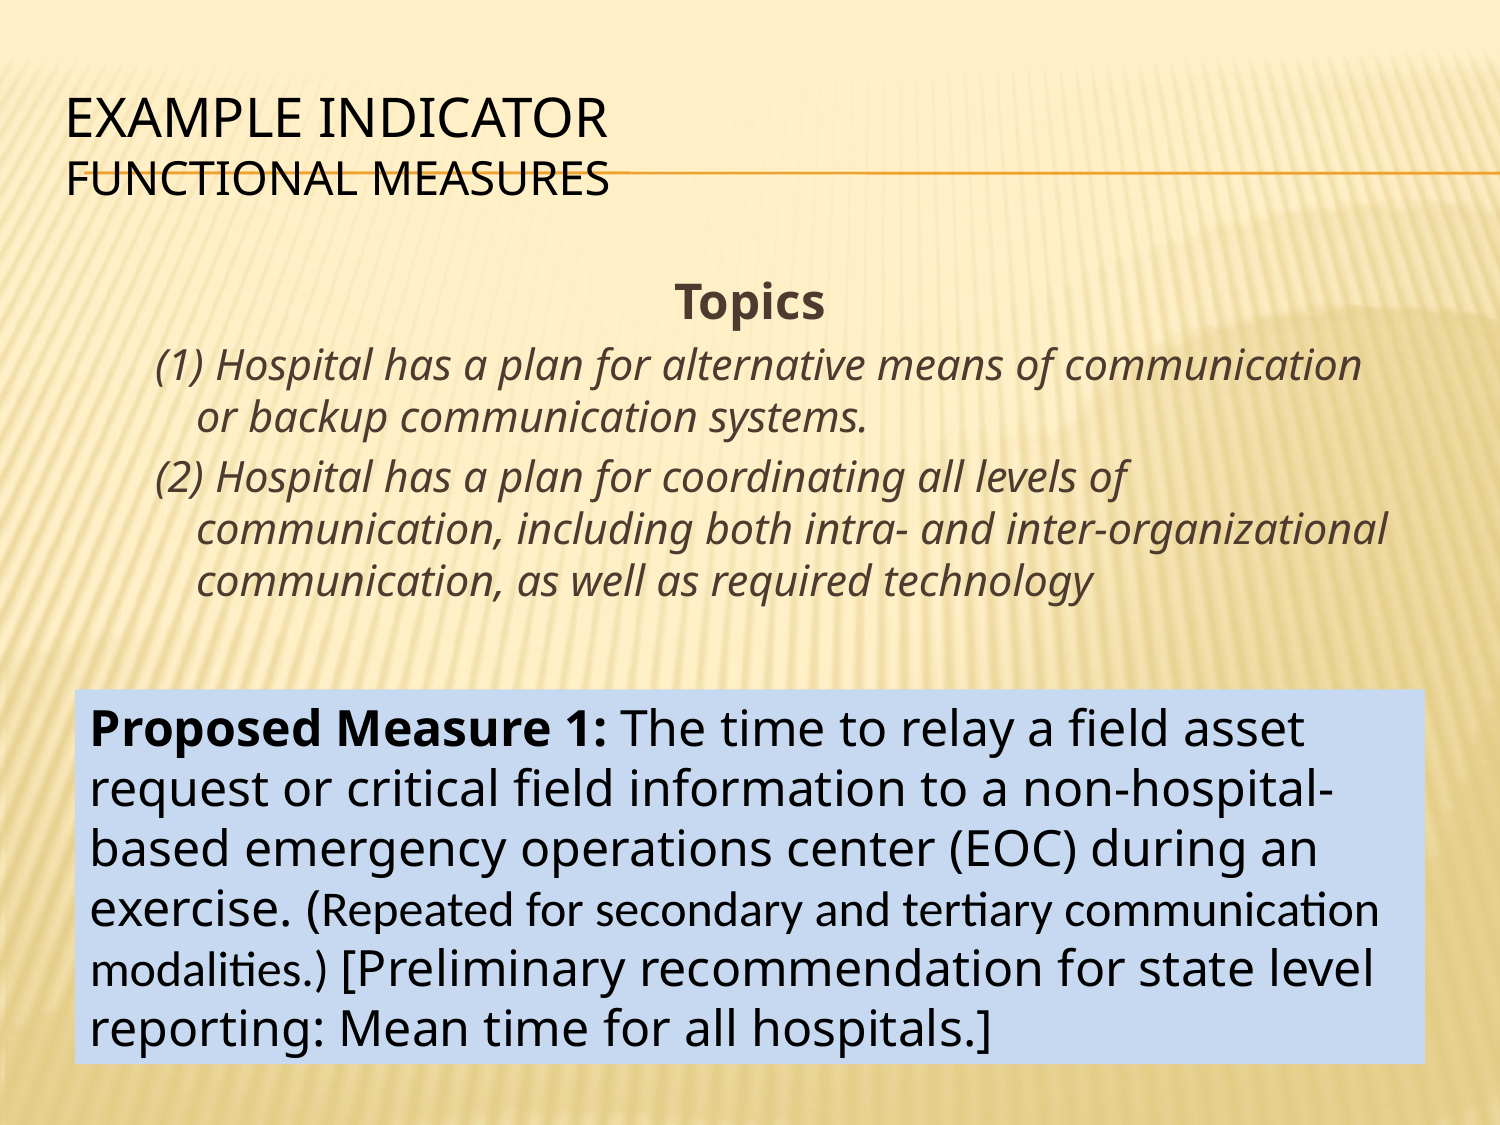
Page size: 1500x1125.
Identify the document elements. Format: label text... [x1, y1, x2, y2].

text_box Proposed Measure 1: The time to relay a field asset request or critical field information to a non-hospital-based emergency operations center (EOC) during an exercise. (Repeated for secondary and tertiary communication modalities.) [Preliminary recommendation for state level reporting: Mean time for all hospitals.] [74, 689, 1425, 1065]
title Example indicator Functional Measures [50, 75, 1475, 213]
list Topics (1) Hospital has a plan for alternative means of communication or backup communication systems. (2) Hospital has a plan for coordinating all levels of communication, including both intra- and inter-organizational communication, as well as required technology [74, 262, 1426, 663]
